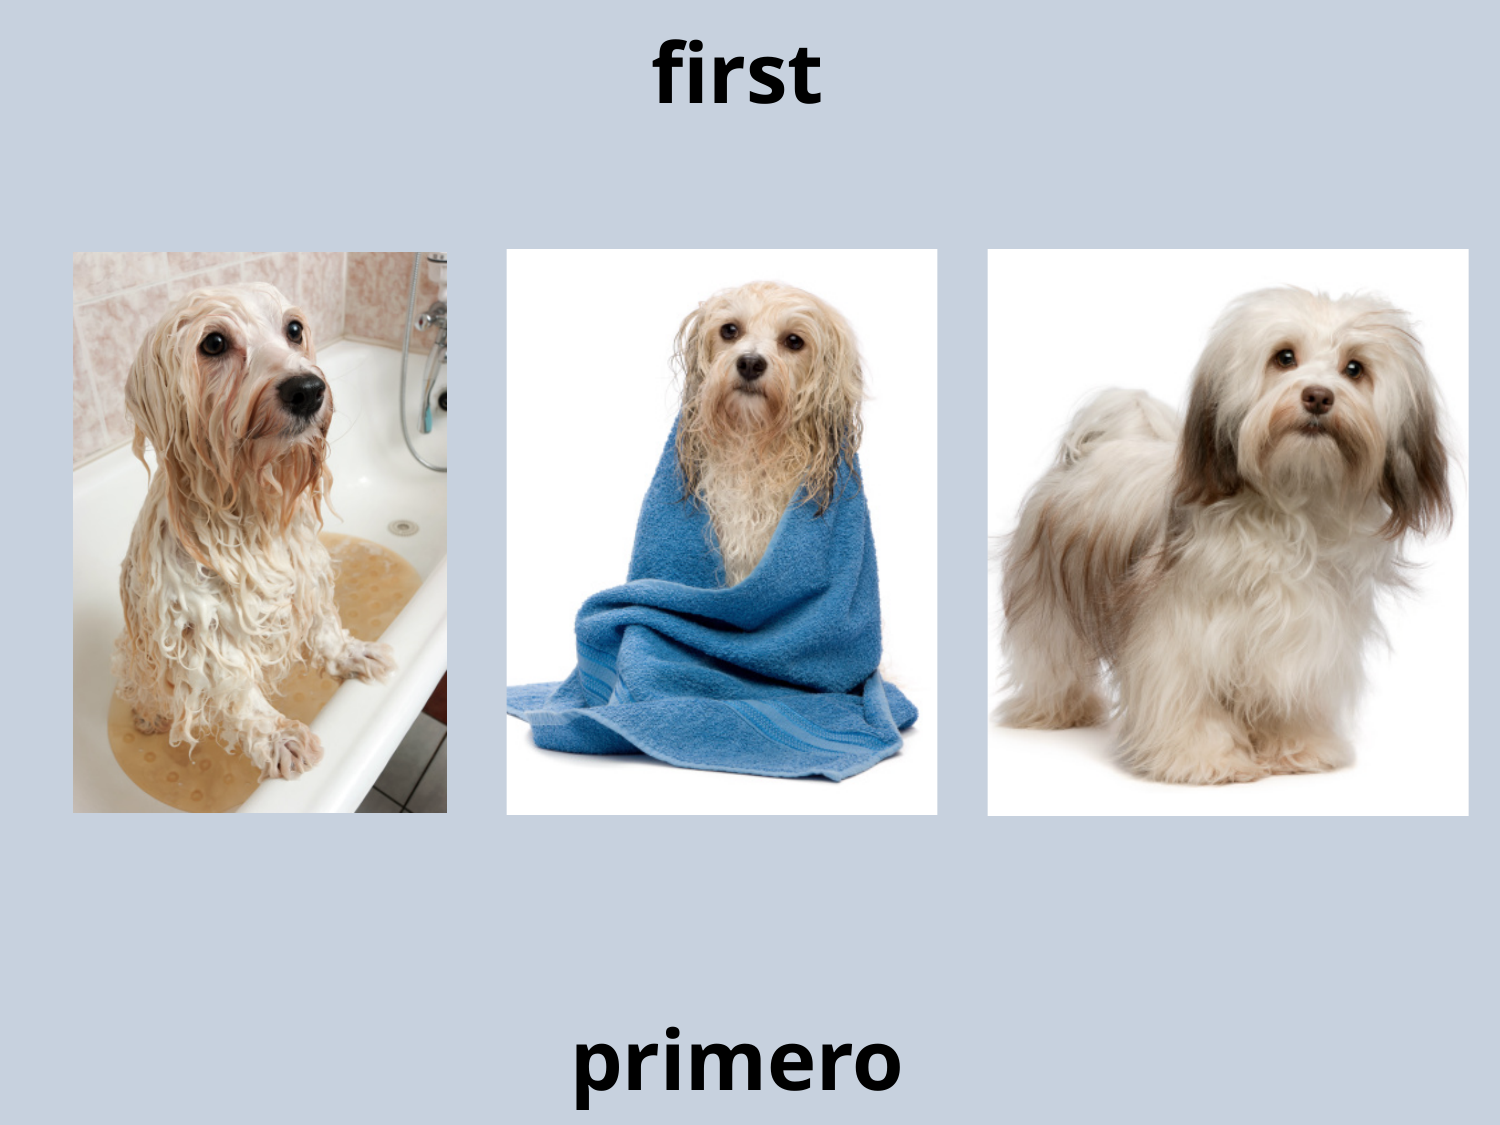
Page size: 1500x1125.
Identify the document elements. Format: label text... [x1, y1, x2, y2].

picture [987, 249, 1469, 816]
text_box primero [474, 999, 1000, 1125]
list first [474, 12, 1000, 138]
picture [506, 249, 938, 815]
picture [73, 252, 447, 813]
